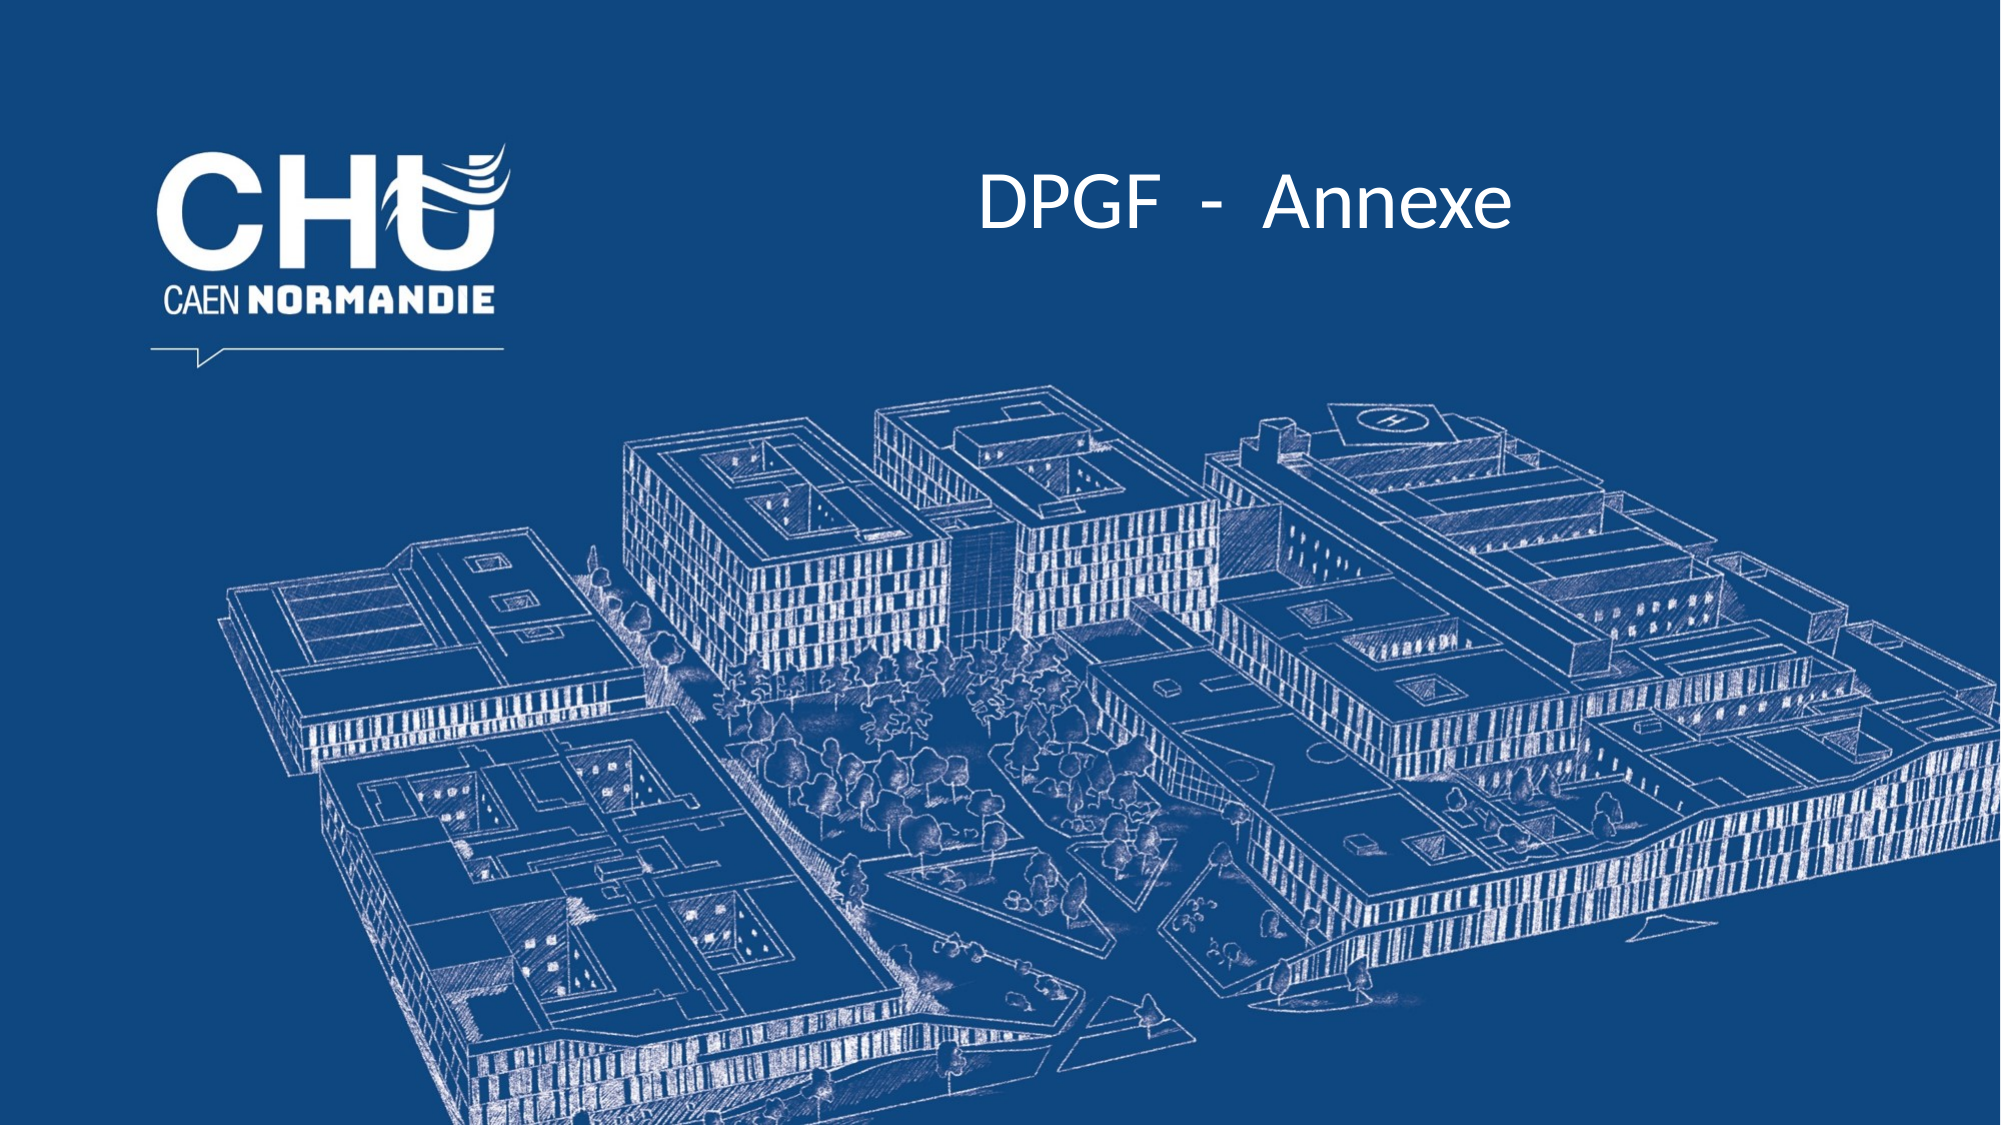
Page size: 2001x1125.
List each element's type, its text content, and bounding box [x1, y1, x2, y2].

picture [0, 0, 2001, 1125]
text_box DPGF - Annexe [566, 137, 1926, 253]
